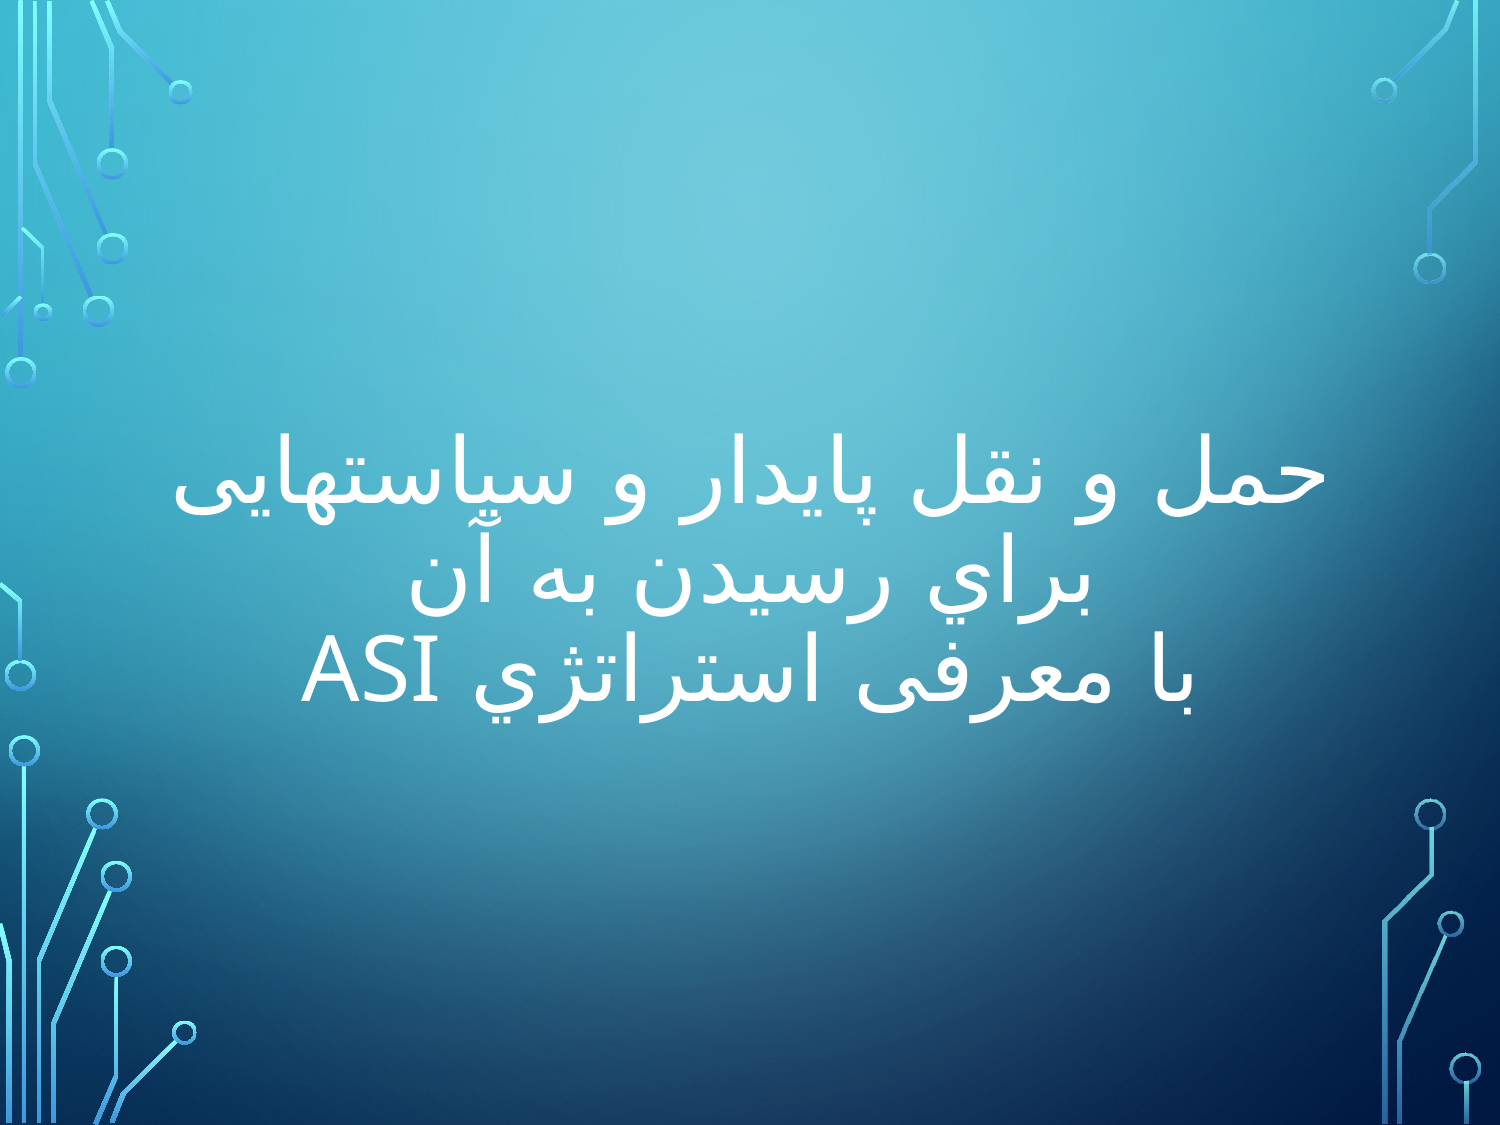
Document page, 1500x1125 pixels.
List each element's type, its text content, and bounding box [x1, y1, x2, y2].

title حمل و نقل پایدار و سیاستهایی براي رسیدن به آن با معرفی استراتژي ASI [76, 397, 1427, 882]
